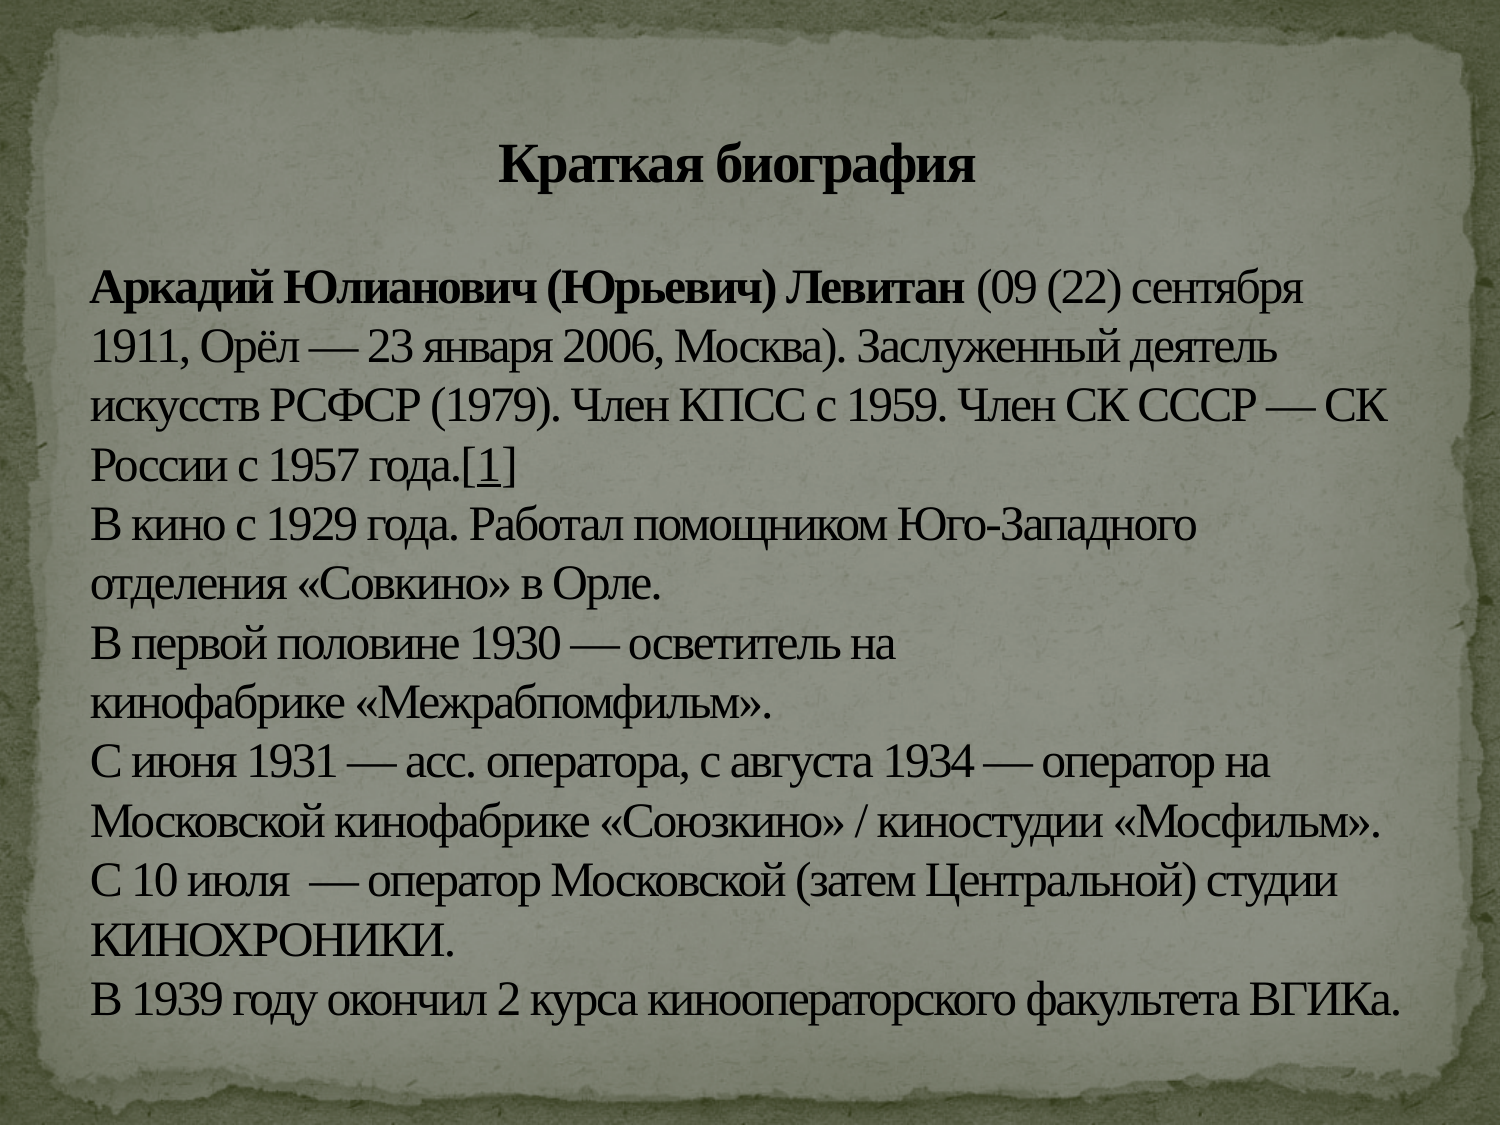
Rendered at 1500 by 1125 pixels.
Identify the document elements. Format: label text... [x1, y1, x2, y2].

title Краткая биография Аркадий Юлианович (Юрьевич) Левитан (09 (22) сентября 1911, Орёл — 23 января 2006, Москва). Заслуженный деятель искусств РСФСР (1979). Член КПСС с 1959. Член СК СССР — СК России с 1957 года.[1] В кино с 1929 года. Работал помощником Юго-Западного отделения «Совкино» в Орле. В первой половине 1930 — осветитель на кинофабрике «Межрабпомфильм». С июня 1931 — асс. оператора, с августа 1934 — оператор на Московской кинофабрике «Союзкино» / киностудии «Мосфильм». С 10 июля — оператор Московской (затем Центральной) студии КИНОХРОНИКИ. В 1939 году окончил 2 курса кинооператорского факультета ВГИКа. [74, 66, 1425, 1125]
